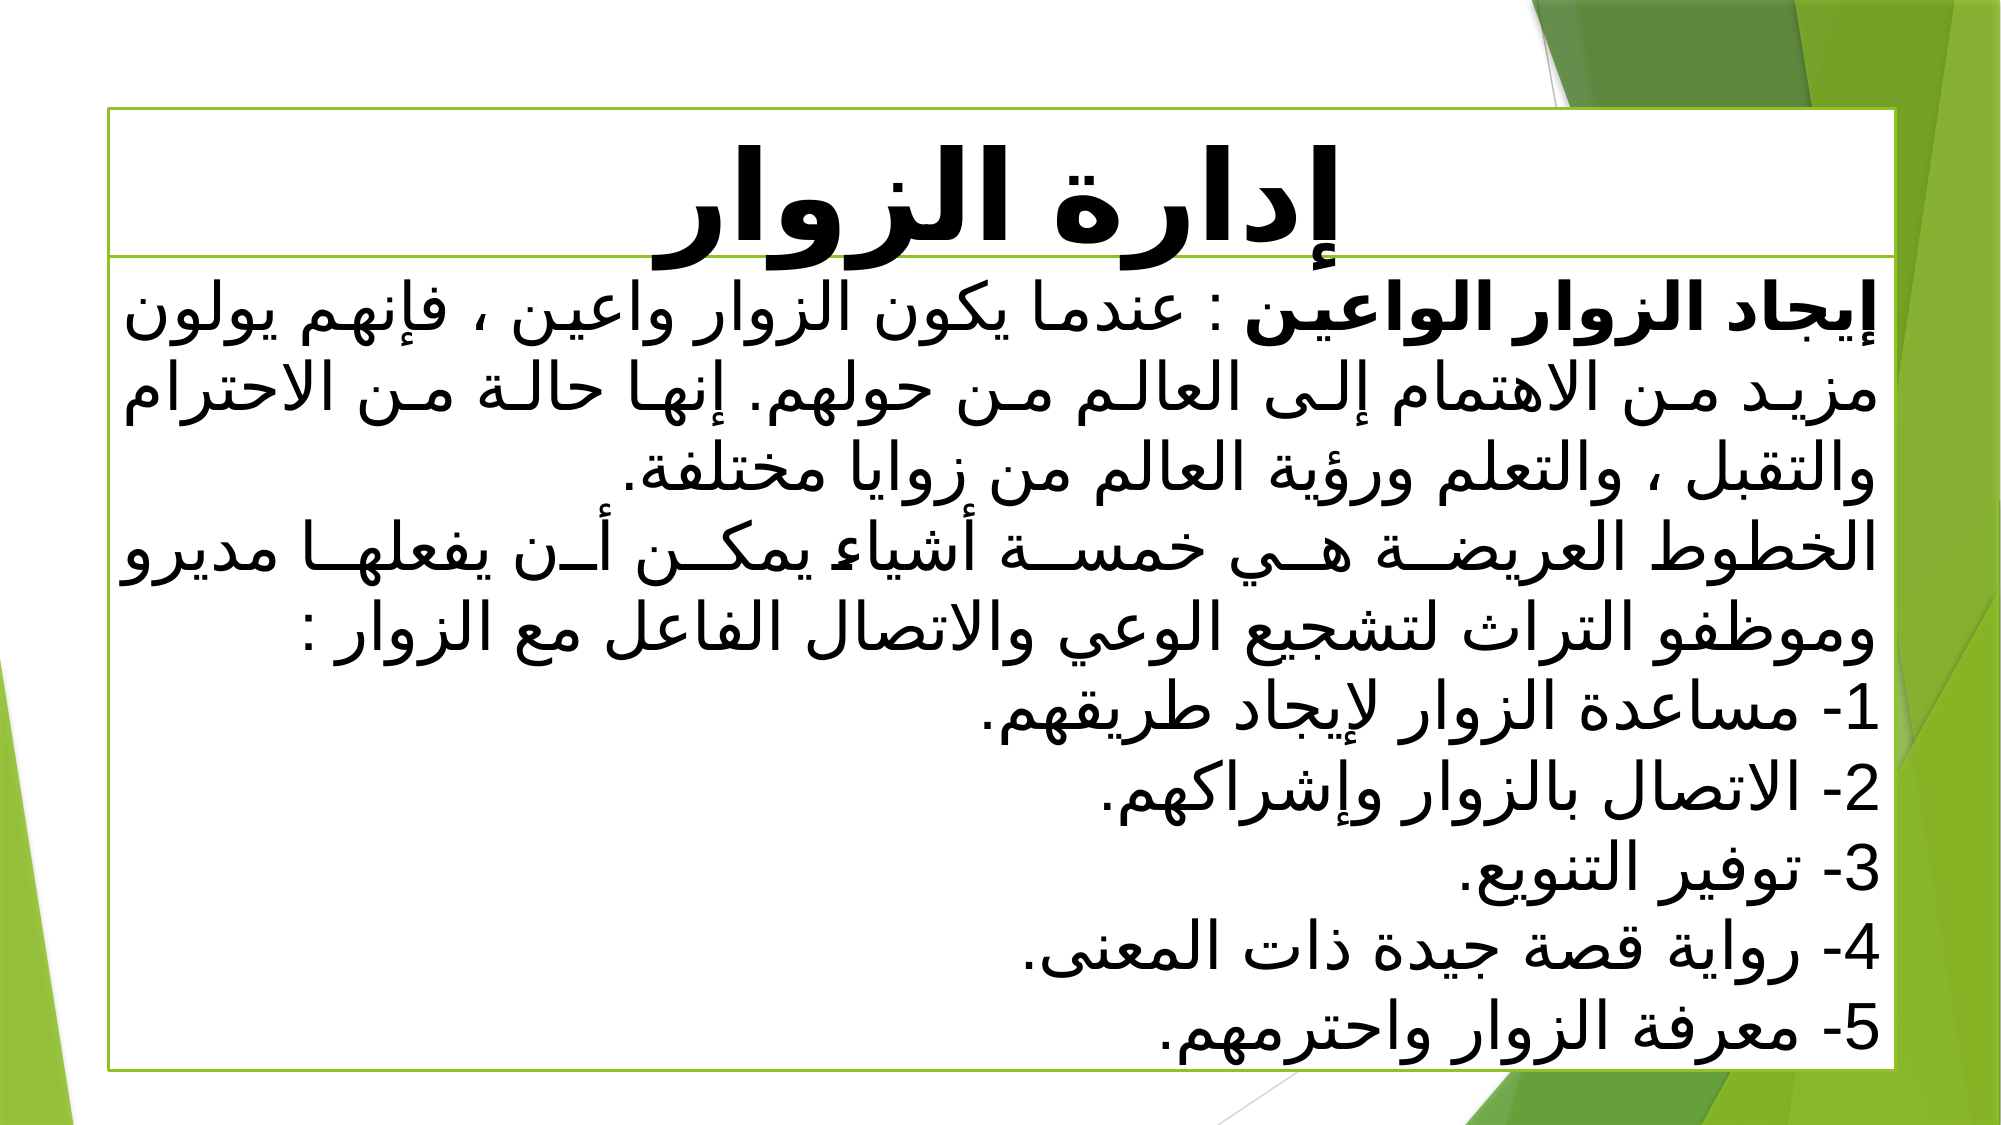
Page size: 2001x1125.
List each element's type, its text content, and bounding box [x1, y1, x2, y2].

title إدارة الزوار [107, 107, 1897, 258]
text_box إيجاد الزوار الواعين : عندما يكون الزوار واعين ، فإنهم يولون مزيد من الاهتمام إلى العالم من حولهم. إنها حالة من الاحترام والتقبل ، والتعلم ورؤية العالم من زوايا مختلفة. الخطوط العريضة هي خمسة أشياء يمكن أن يفعلها مديرو وموظفو التراث لتشجيع الوعي والاتصال الفاعل مع الزوار : 1- مساعدة الزوار لإيجاد طريقهم. 2- الاتصال بالزوار وإشراكهم. 3- توفير التنويع. 4- رواية قصة جيدة ذات المعنى. 5- معرفة الزوار واحترمهم. [107, 258, 1897, 1072]
